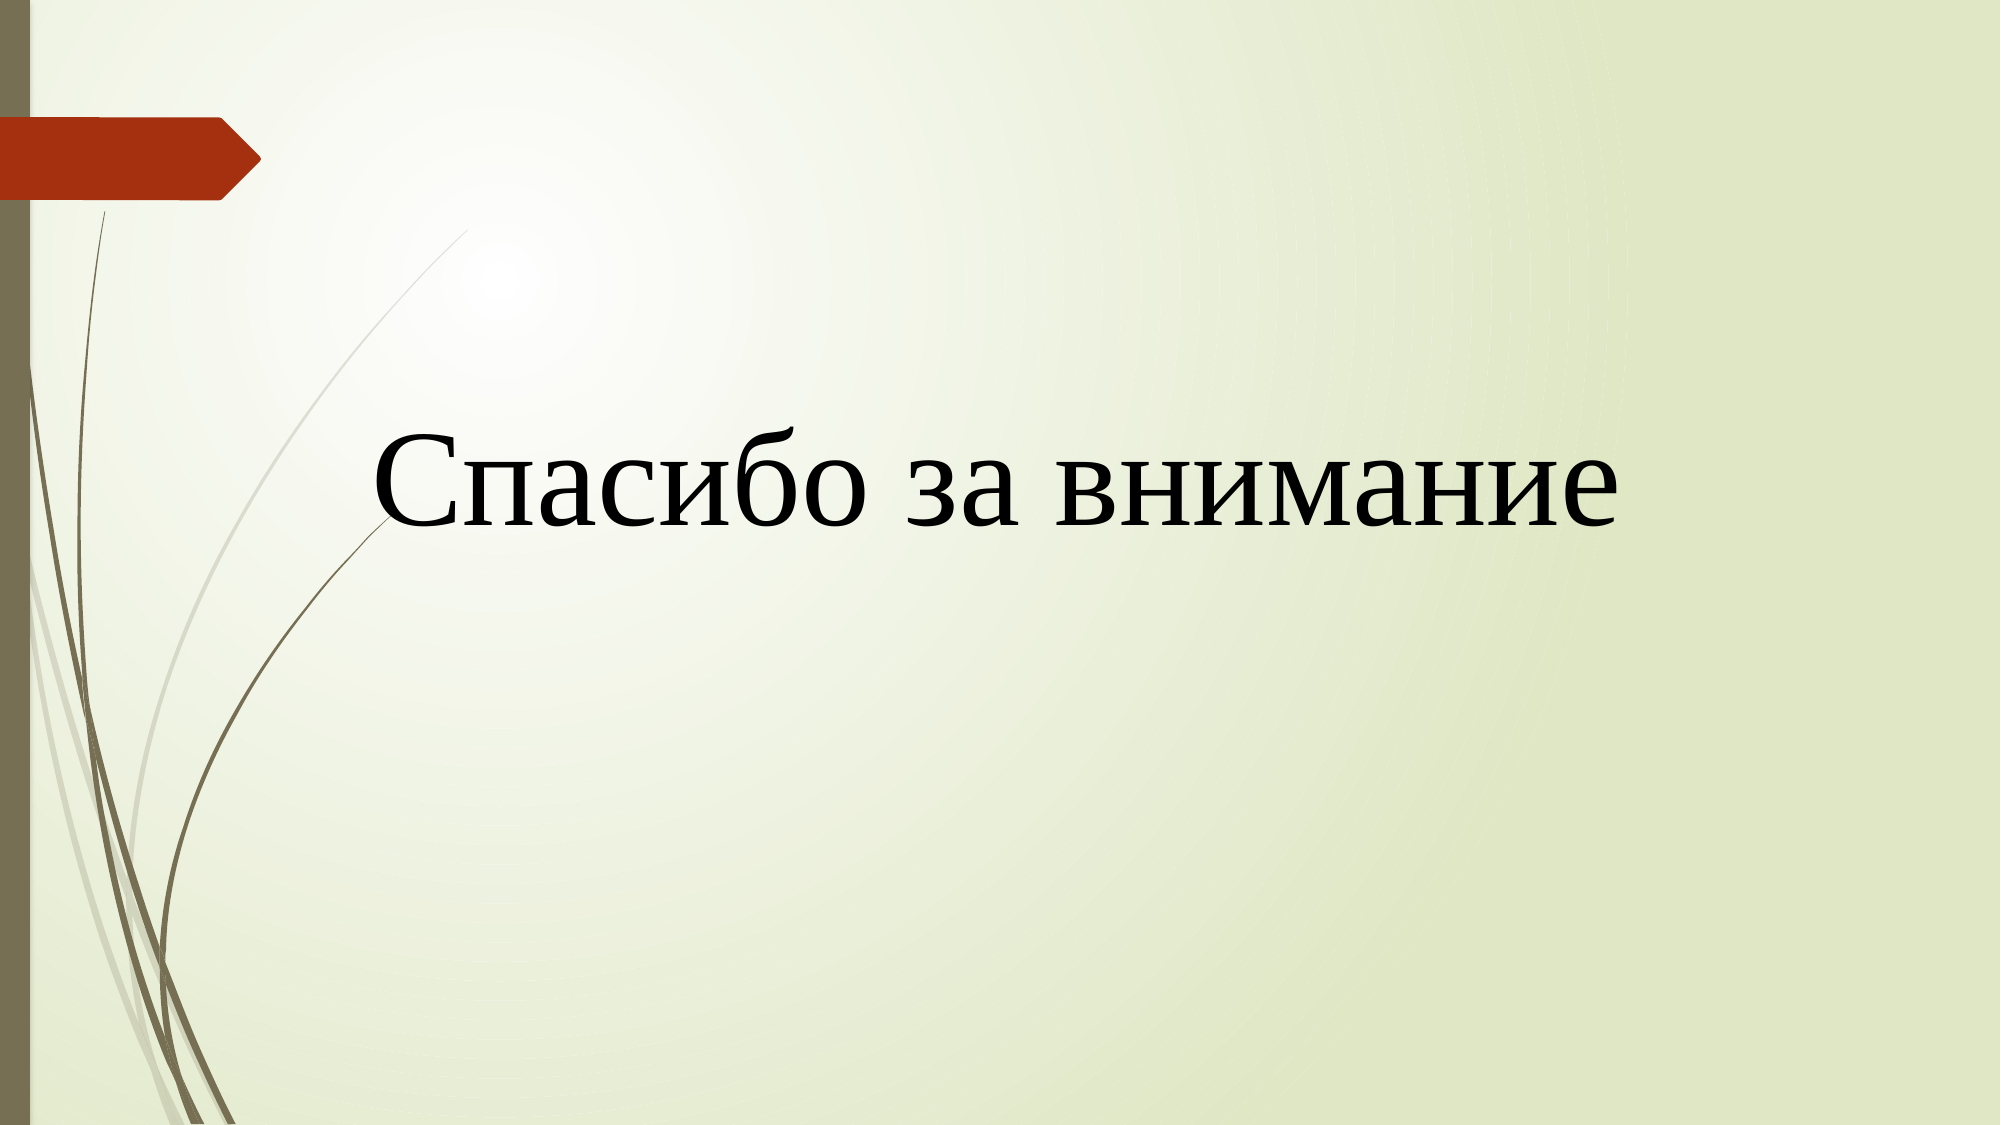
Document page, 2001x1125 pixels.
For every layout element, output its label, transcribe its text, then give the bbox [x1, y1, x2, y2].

text_box Спасибо за внимание [322, 380, 1897, 561]
